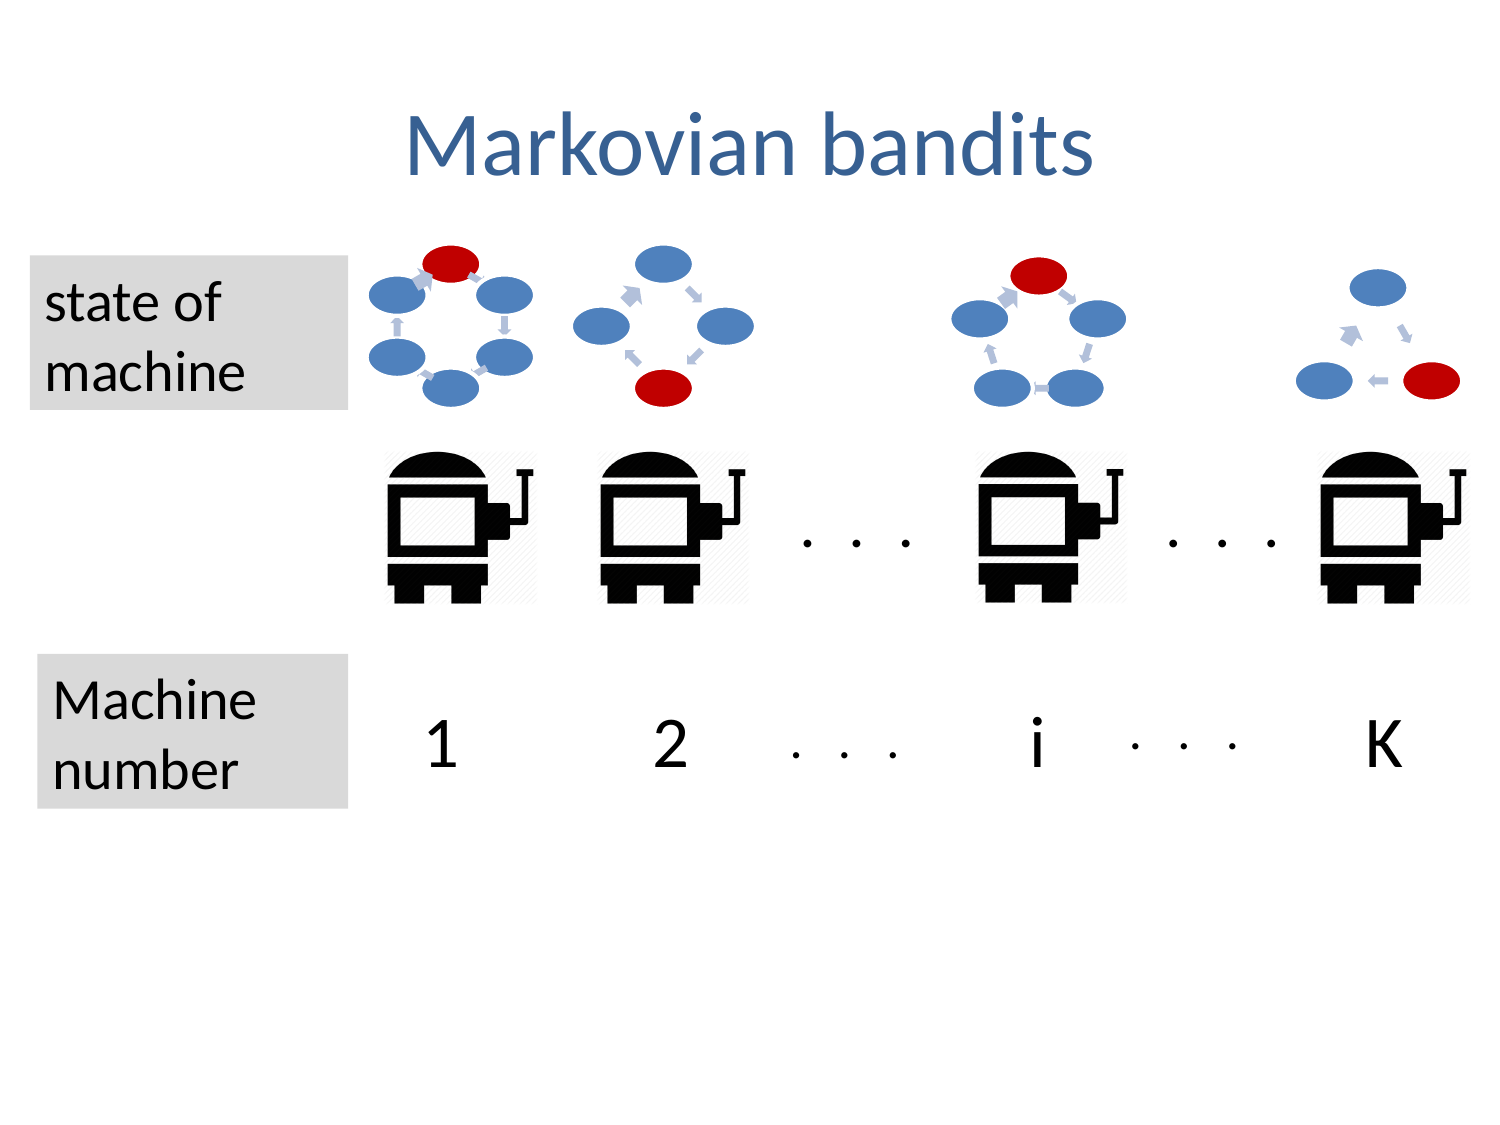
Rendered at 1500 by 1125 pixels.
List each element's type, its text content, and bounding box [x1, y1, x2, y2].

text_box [541, 243, 786, 410]
text_box 1 [407, 686, 467, 790]
text_box K [1351, 686, 1411, 790]
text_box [1255, 266, 1500, 433]
text_box . . . [1114, 690, 1282, 768]
text_box state of machine [29, 255, 323, 410]
text_box . . . [1151, 487, 1306, 565]
text_box i [1014, 686, 1074, 790]
text_box . . . [774, 699, 964, 777]
text_box Machine number [37, 653, 349, 809]
title Markovian bandits [75, 45, 1425, 233]
text_box . . . [785, 488, 940, 566]
picture [383, 450, 538, 605]
picture [974, 449, 1129, 604]
text_box 2 [637, 686, 697, 790]
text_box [328, 243, 539, 410]
picture [1316, 450, 1471, 605]
picture [596, 450, 751, 605]
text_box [916, 255, 1161, 421]
